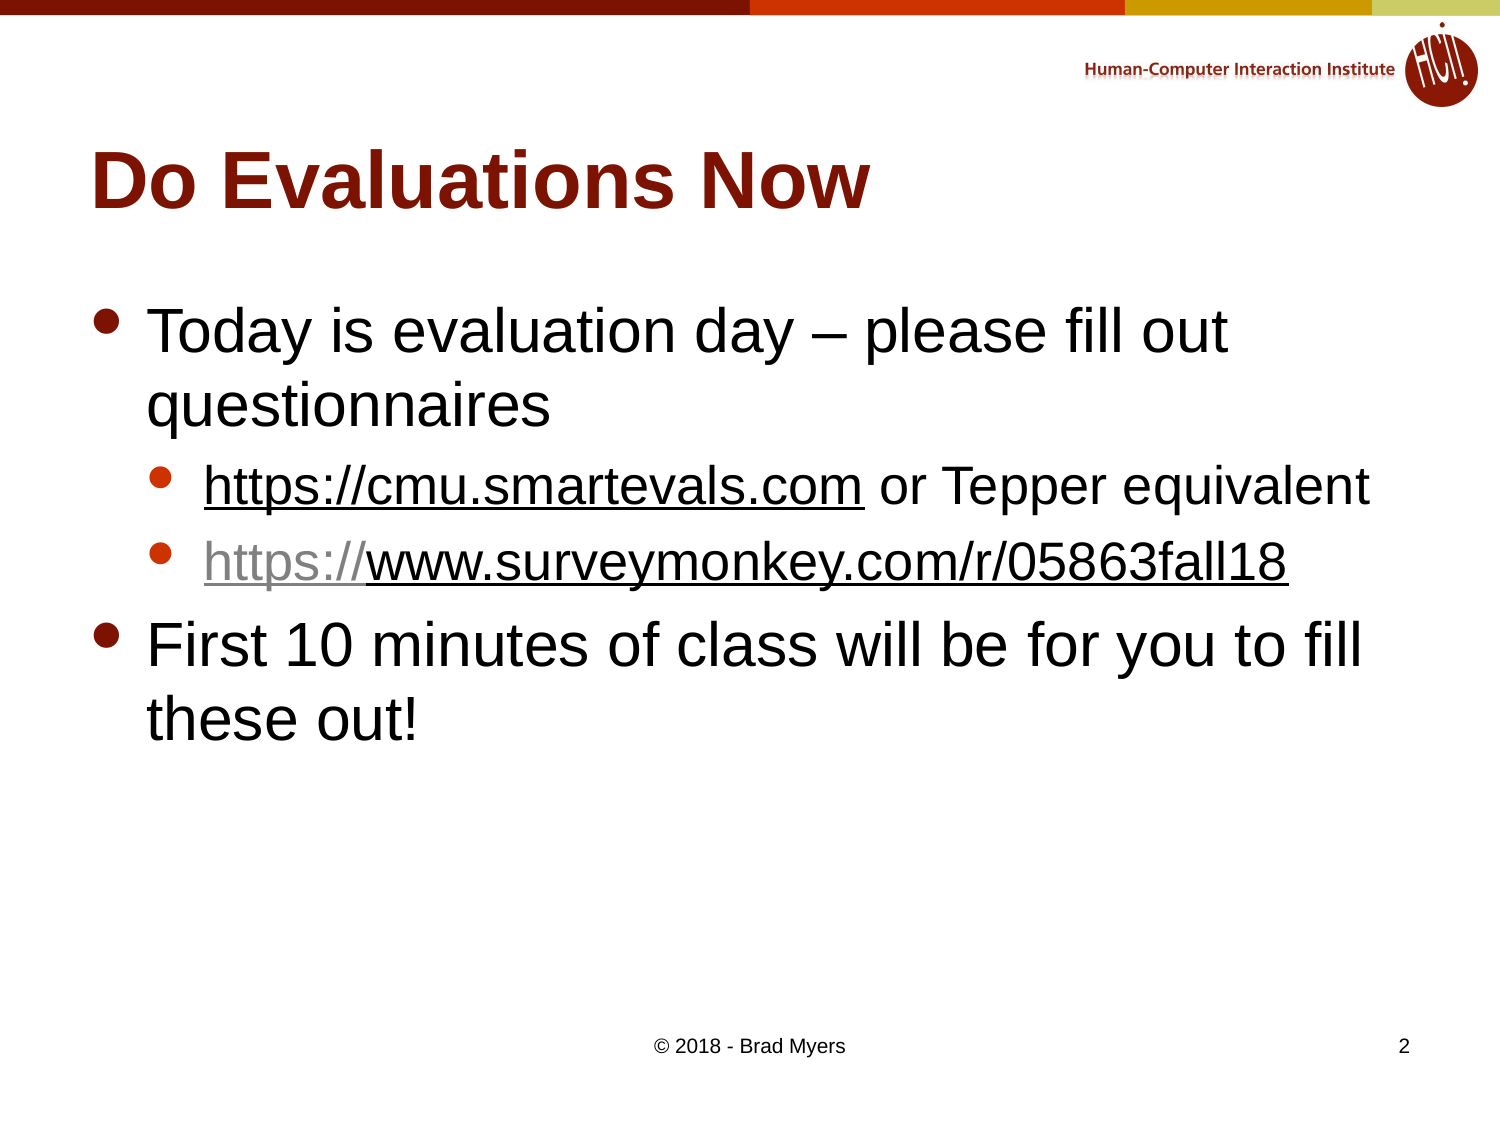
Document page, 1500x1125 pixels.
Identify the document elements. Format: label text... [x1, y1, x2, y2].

list Today is evaluation day – please fill out questionnaires https://cmu.smartevals.com or Tepper equivalent https://www.surveymonkey.com/r/05863fall18 First 10 minutes of class will be for you to fill these out! [74, 281, 1426, 1006]
slide_number 2 [1074, 1024, 1426, 1101]
footer © 2018 - Brad Myers [512, 1024, 988, 1101]
picture [1313, 22, 1478, 107]
title Do Evaluations Now [74, 19, 1313, 233]
